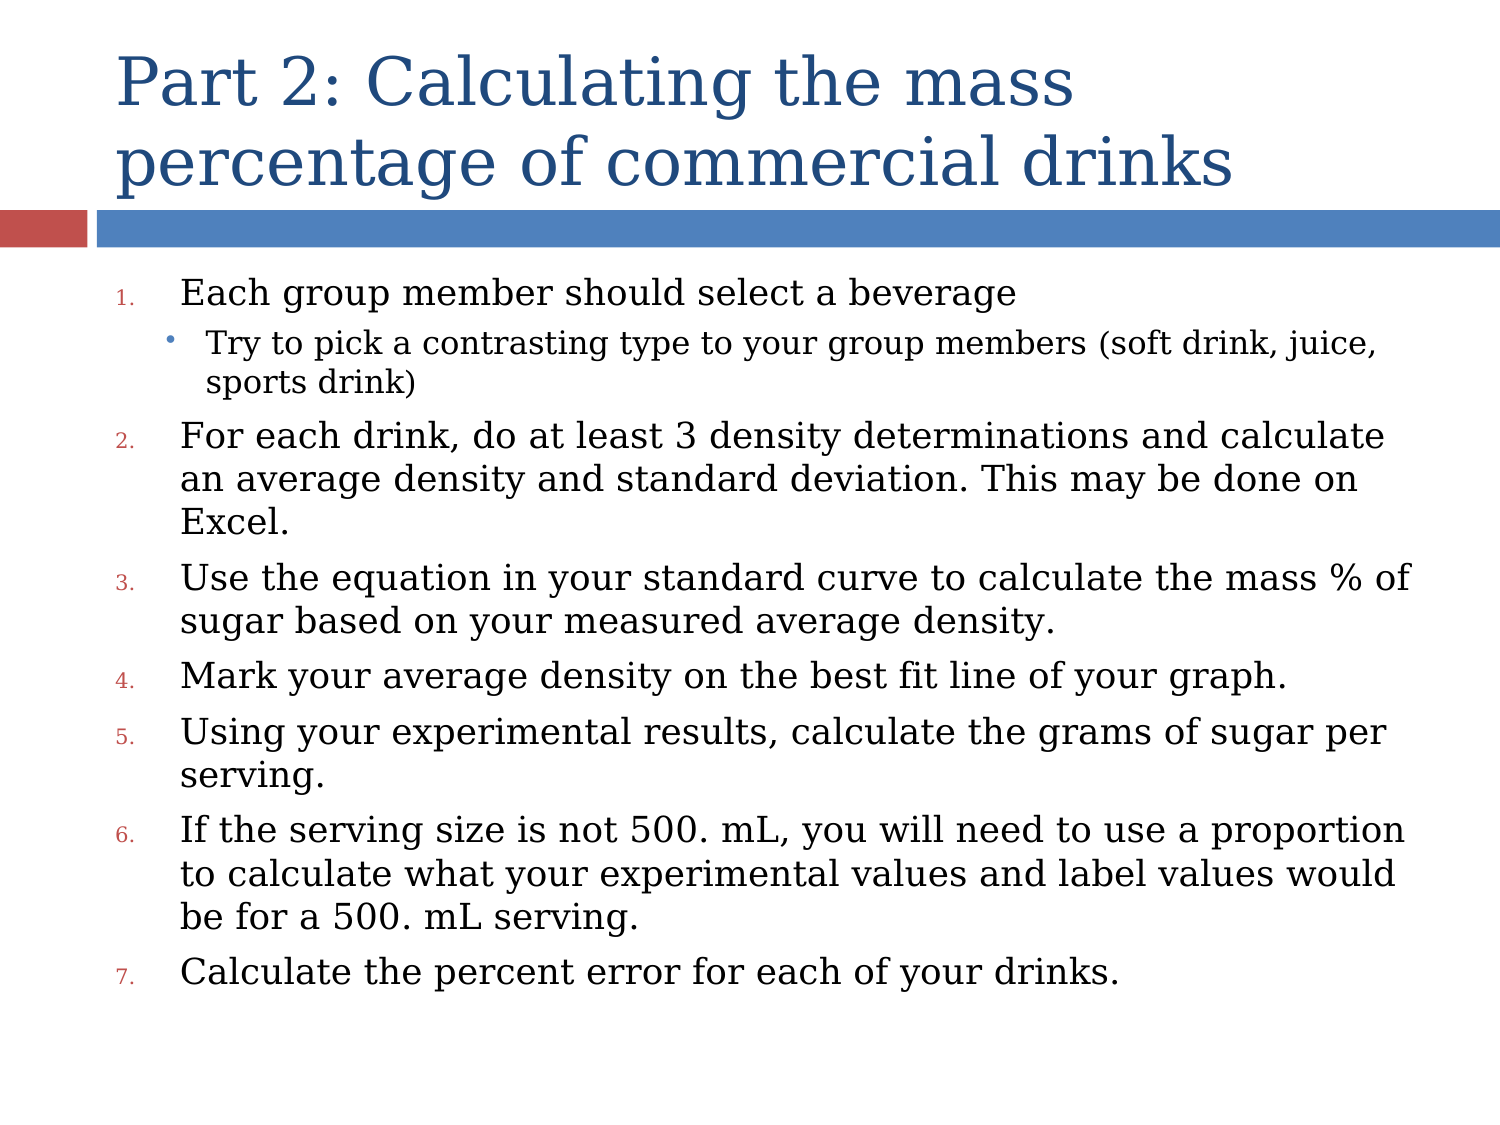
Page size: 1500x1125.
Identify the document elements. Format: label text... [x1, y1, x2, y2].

list Each group member should select a beverage Try to pick a contrasting type to your group members (soft drink, juice, sports drink) For each drink, do at least 3 density determinations and calculate an average density and standard deviation. This may be done on Excel. Use the equation in your standard curve to calculate the mass % of sugar based on your measured average density. Mark your average density on the best fit line of your graph. Using your experimental results, calculate the grams of sugar per serving. If the serving size is not 500. mL, you will need to use a proportion to calculate what your experimental values and label values would be for a 500. mL serving. Calculate the percent error for each of your drinks. [100, 262, 1438, 1000]
title Part 2: Calculating the mass percentage of commercial drinks [100, 37, 1438, 200]
